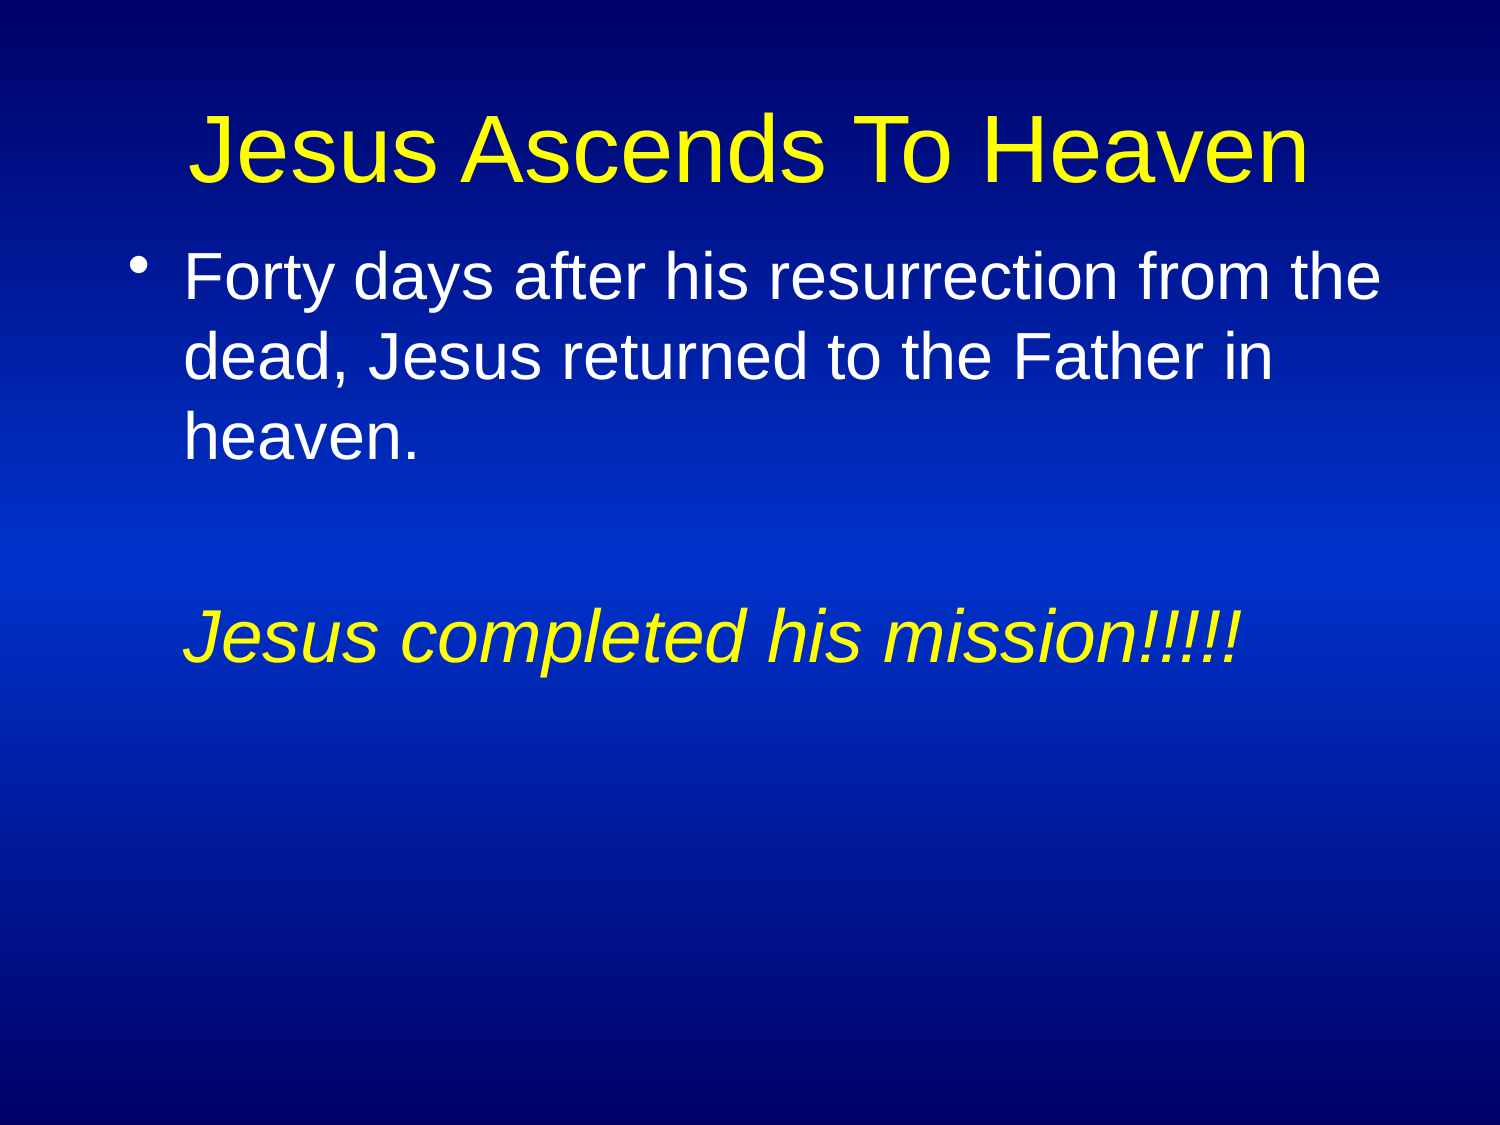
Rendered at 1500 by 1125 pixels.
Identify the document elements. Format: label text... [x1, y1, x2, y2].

title Jesus Ascends To Heaven [37, 50, 1463, 238]
list Forty days after his resurrection from the dead, Jesus returned to the Father in heaven. Jesus completed his mission!!!!! [112, 224, 1463, 1125]
